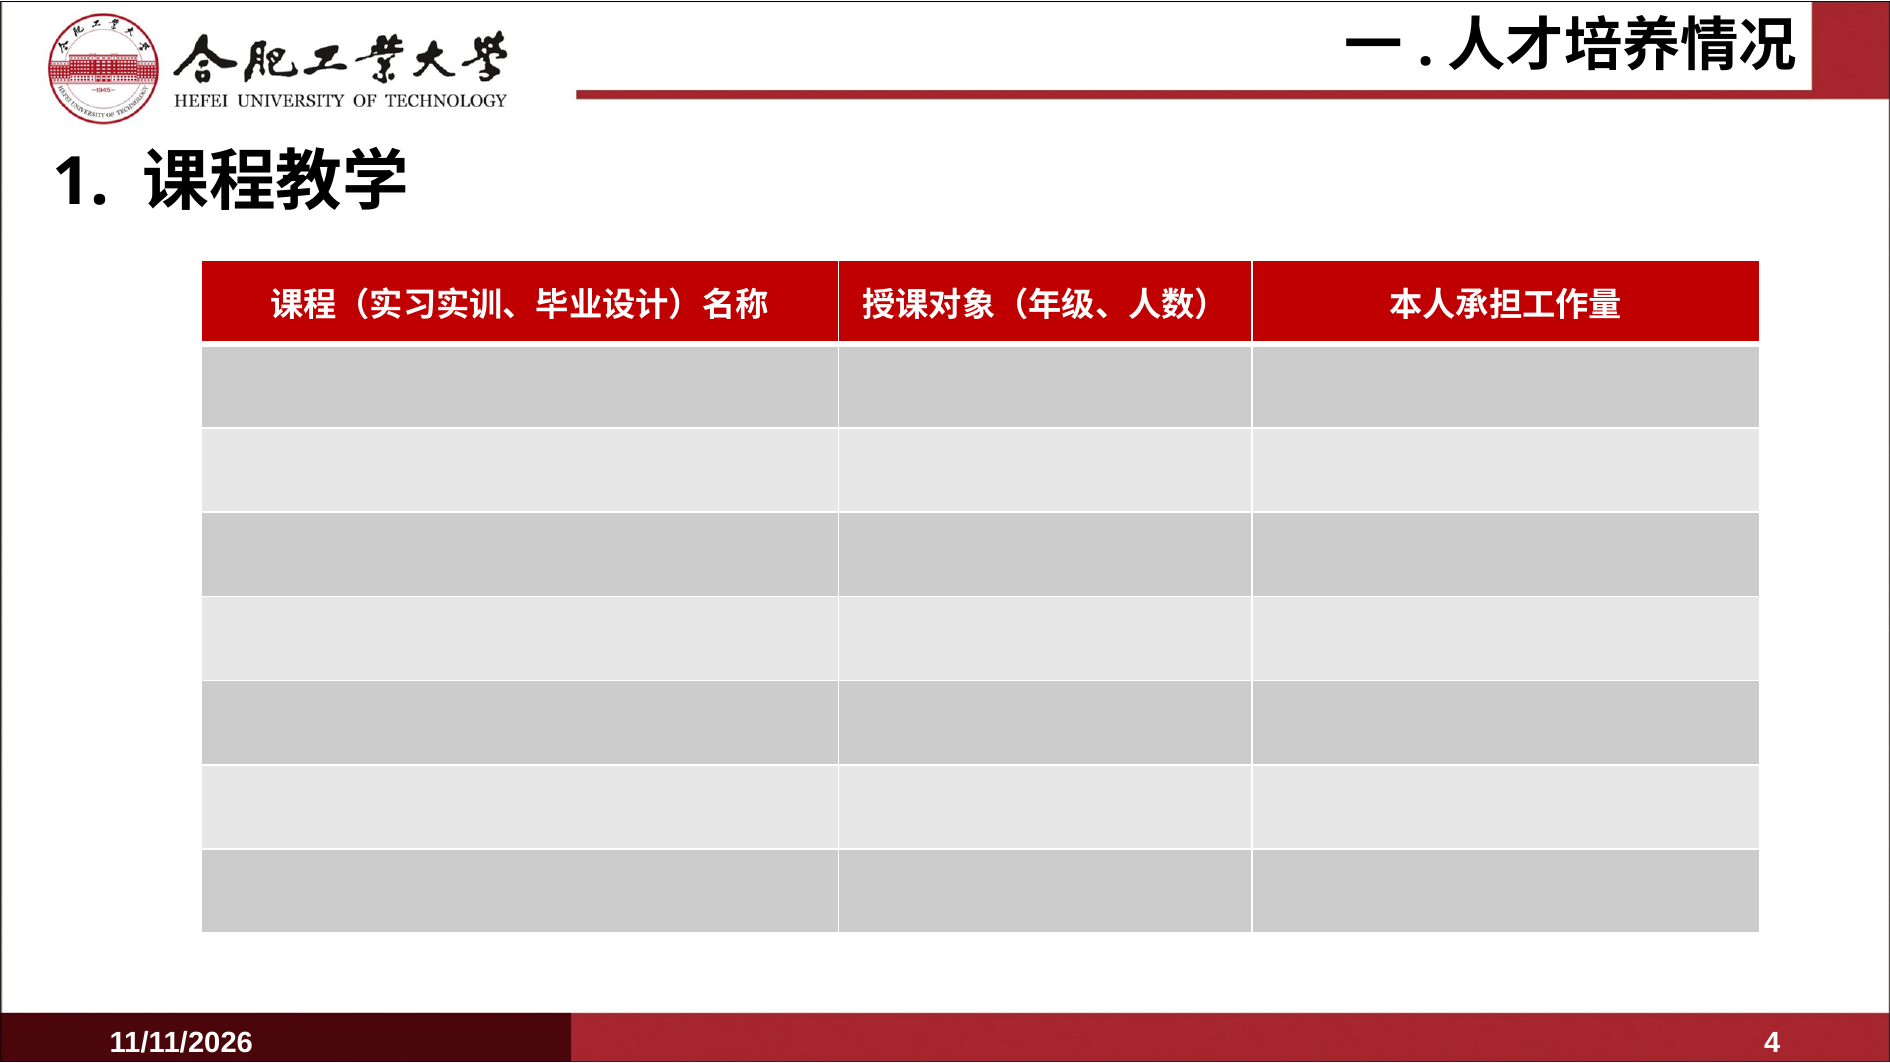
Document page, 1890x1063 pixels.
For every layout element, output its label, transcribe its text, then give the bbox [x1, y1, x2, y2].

table_cell [1253, 681, 1759, 764]
table_cell [202, 347, 838, 427]
table_cell [839, 850, 1251, 932]
table_cell [1253, 429, 1759, 511]
table_cell [202, 429, 838, 511]
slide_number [94, 1015, 536, 1063]
title 一.人才培养情况 [587, 0, 1813, 95]
table_cell [839, 766, 1251, 848]
table_cell [1253, 597, 1759, 680]
table_cell [202, 766, 838, 848]
table_cell [839, 513, 1251, 596]
table_cell [839, 347, 1251, 427]
table_cell [202, 597, 838, 680]
table_header 授课对象（年级、人数） [839, 261, 1251, 341]
table_cell [1253, 513, 1759, 596]
table_cell [1253, 850, 1759, 932]
table_header 课程（实习实训、毕业设计）名称 [202, 261, 838, 341]
slide_number 3 [1354, 1015, 1796, 1063]
picture [0, 1, 1890, 1062]
table_cell [202, 513, 838, 596]
table_header 本人承担工作量 [1253, 261, 1759, 341]
list 1. 课程教学 [37, 129, 1838, 981]
table_cell [202, 681, 838, 764]
table_cell [839, 429, 1251, 511]
table_cell [839, 597, 1251, 680]
table_cell [839, 681, 1251, 764]
table_cell [202, 850, 838, 932]
table_cell [1253, 347, 1759, 427]
table_cell [1253, 766, 1759, 848]
